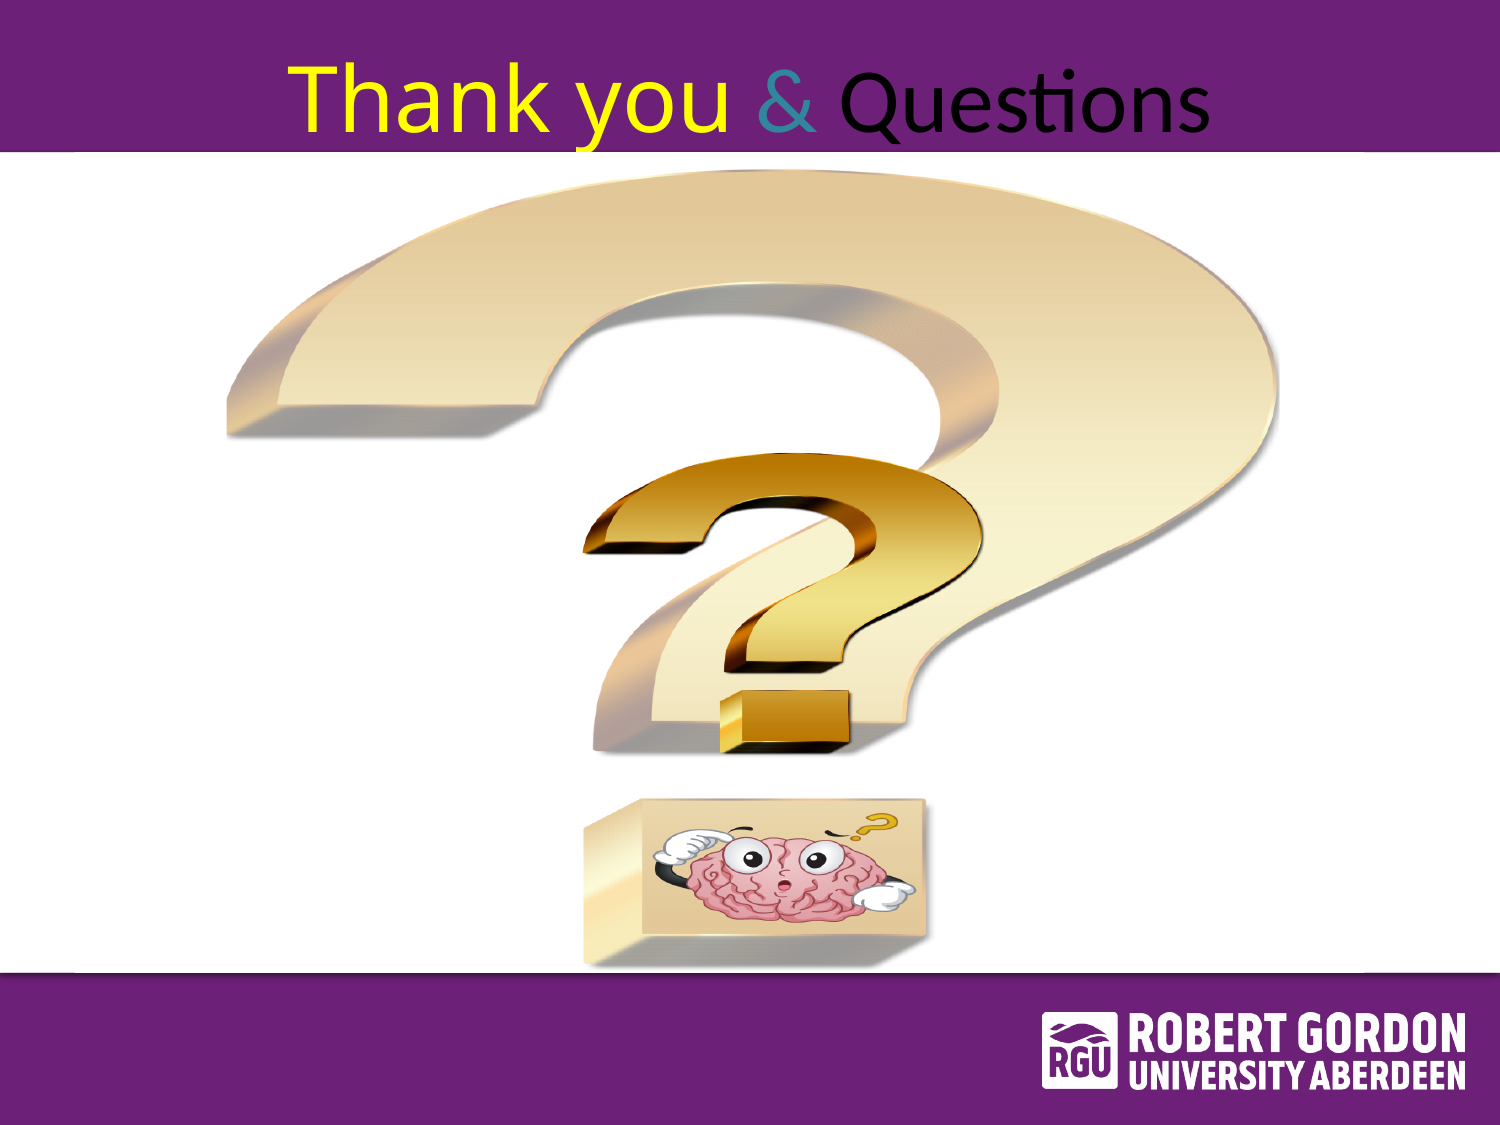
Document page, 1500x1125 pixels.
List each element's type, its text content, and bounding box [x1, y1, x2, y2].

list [74, 152, 1365, 973]
picture [1042, 1012, 1465, 1090]
title Thank you & Questions [75, 31, 1425, 161]
